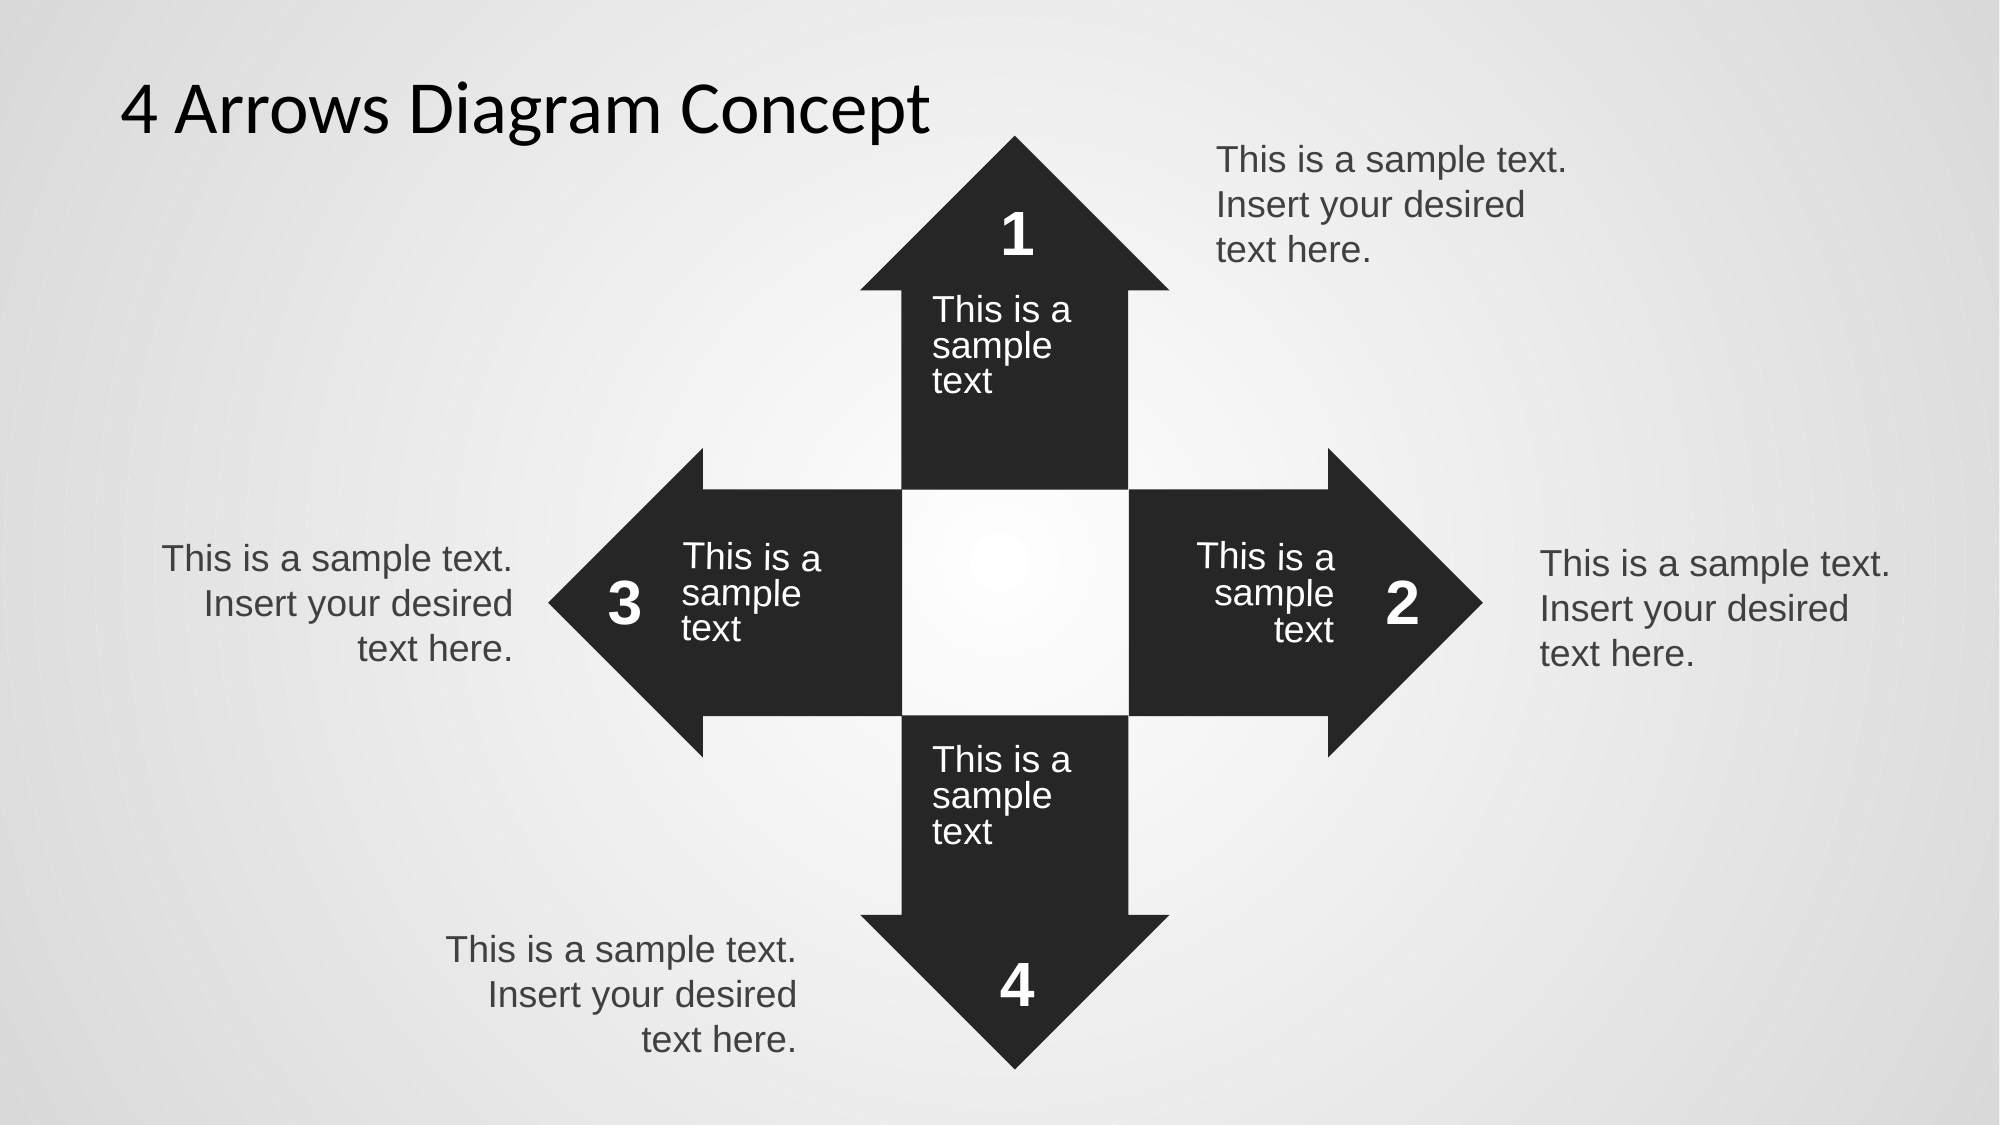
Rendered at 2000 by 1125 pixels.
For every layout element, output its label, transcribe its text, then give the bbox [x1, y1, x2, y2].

title 4 Arrows Diagram Concept [99, 45, 1900, 162]
text_box This is a sample text. Insert your desired text here. [1201, 127, 1601, 277]
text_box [632, 220, 1398, 986]
text_box This is a sample text. Insert your desired text here. [412, 918, 813, 1068]
text_box This is a sample text. Insert your desired text here. [128, 527, 529, 677]
text_box This is a sample text. Insert your desired text here. [1524, 531, 1925, 682]
